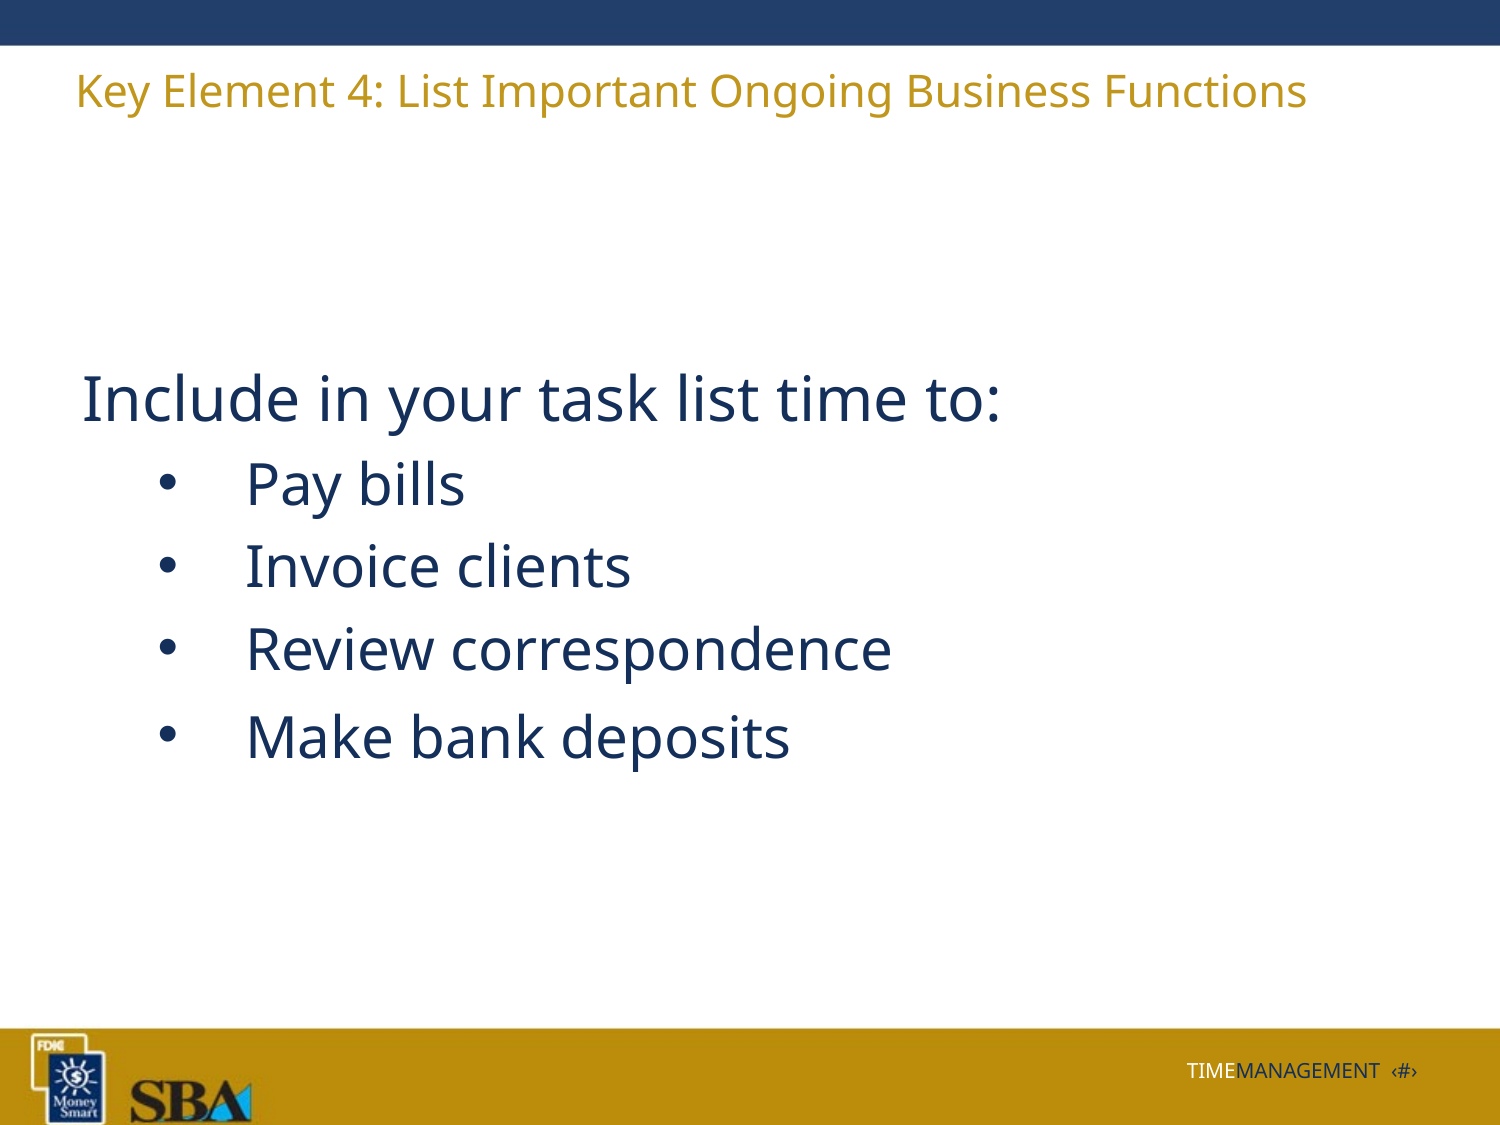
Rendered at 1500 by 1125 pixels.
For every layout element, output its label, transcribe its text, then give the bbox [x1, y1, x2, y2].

title Key Element 4: List Important Ongoing Business Functions [74, 61, 1426, 163]
text_box Include in your task list time to: Pay bills Invoice clients Review correspondence Make bank deposits [74, 262, 1425, 779]
picture [0, 0, 1500, 1125]
